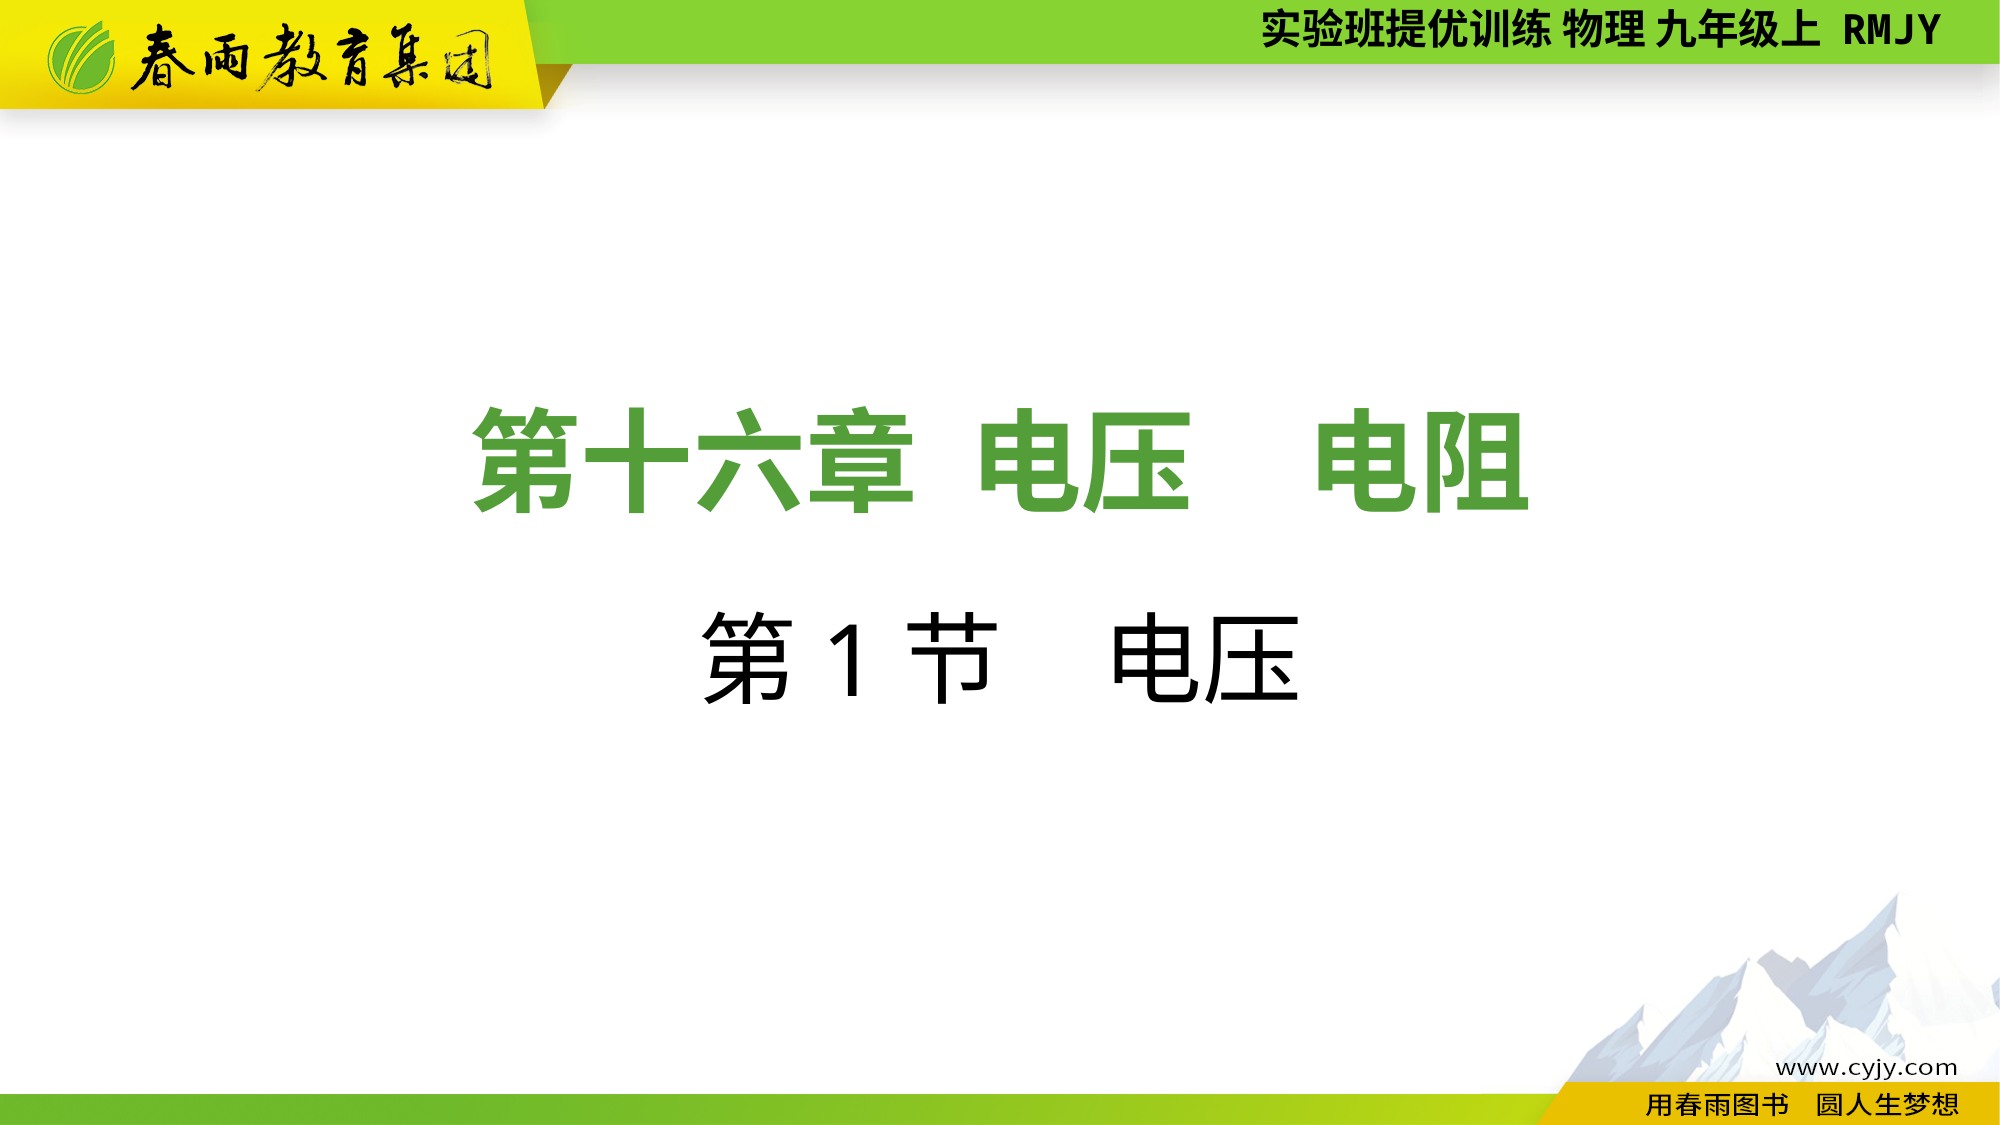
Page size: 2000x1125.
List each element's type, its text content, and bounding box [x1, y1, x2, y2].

picture [0, 0, 2000, 1125]
text_box 第十六章 电压 电阻 [54, 316, 1946, 528]
text_box 第1节 电压 [54, 528, 1946, 724]
